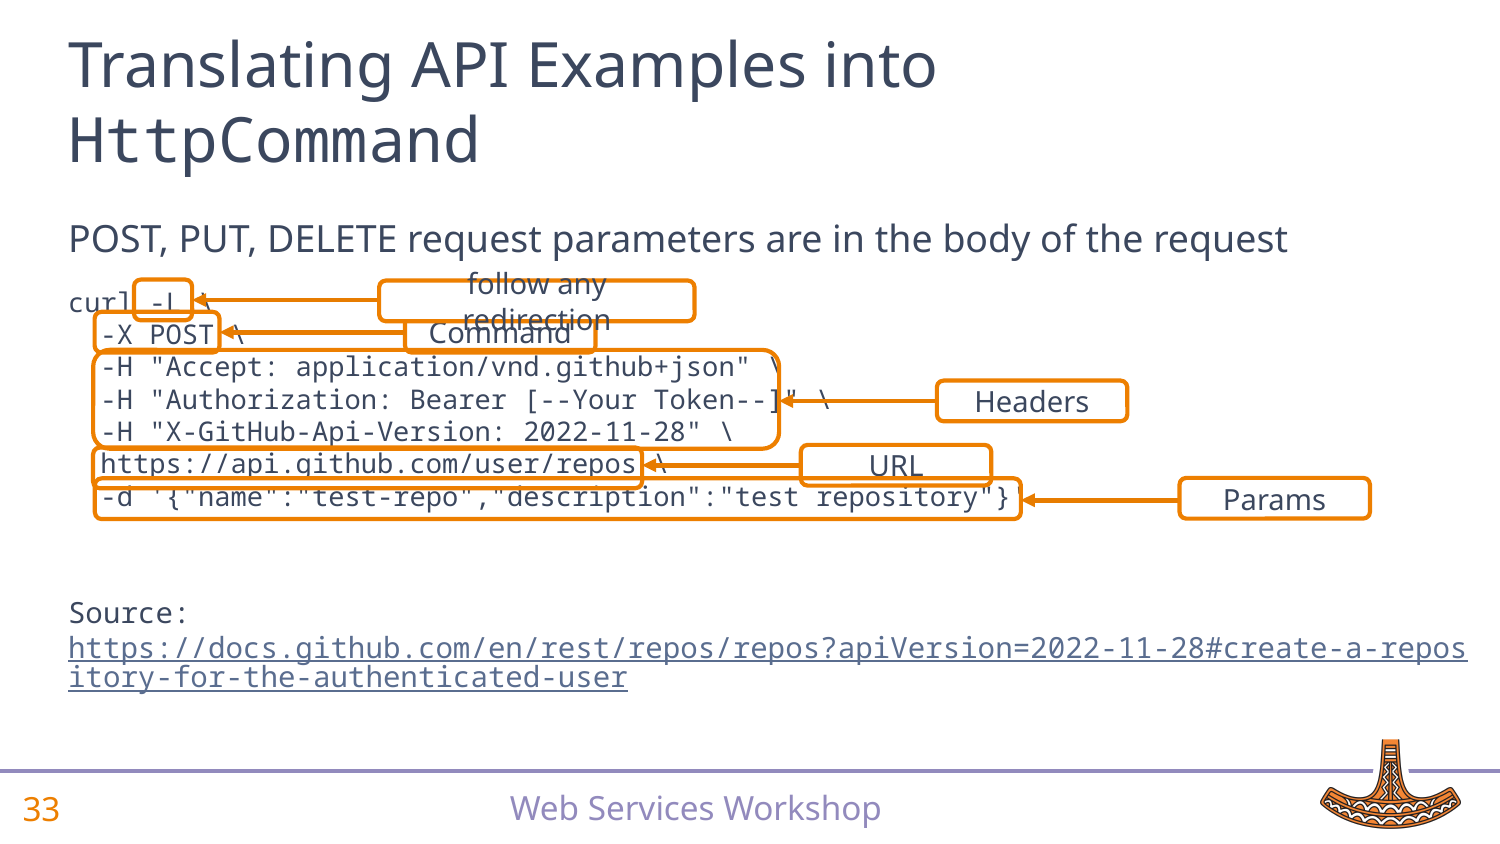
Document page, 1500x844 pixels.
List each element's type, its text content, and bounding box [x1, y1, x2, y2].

text_box follow any redirection [377, 278, 697, 324]
text_box [131, 277, 195, 309]
text_box [91, 347, 782, 451]
picture [1320, 741, 1461, 829]
text_box [92, 309, 222, 353]
text_box [92, 476, 1023, 522]
title Translating API Examples into HttpCommand [53, 43, 1348, 157]
text_box Headers [934, 378, 1130, 424]
text_box [90, 445, 645, 486]
text_box Params [1177, 475, 1373, 521]
list POST, PUT, DELETE request parameters are in the body of the request curl -L \ -X POST \ -H "Accept: application/vnd.github+json" \ -H "Authorization: Bearer [--Your Token--]" \ -H "X-GitHub-Api-Version: 2022-11-28" \ https://api.github.com/user/repos \ -d '{"name":"test-repo","description":"test repository"}' Source: https://docs.github.com/en/rest/repos/repos?apiVersion=2022-11-28#create-a-repository-for-the-authenticated-user [51, 205, 1488, 741]
text_box Command [402, 324, 598, 347]
text_box URL [798, 442, 994, 476]
